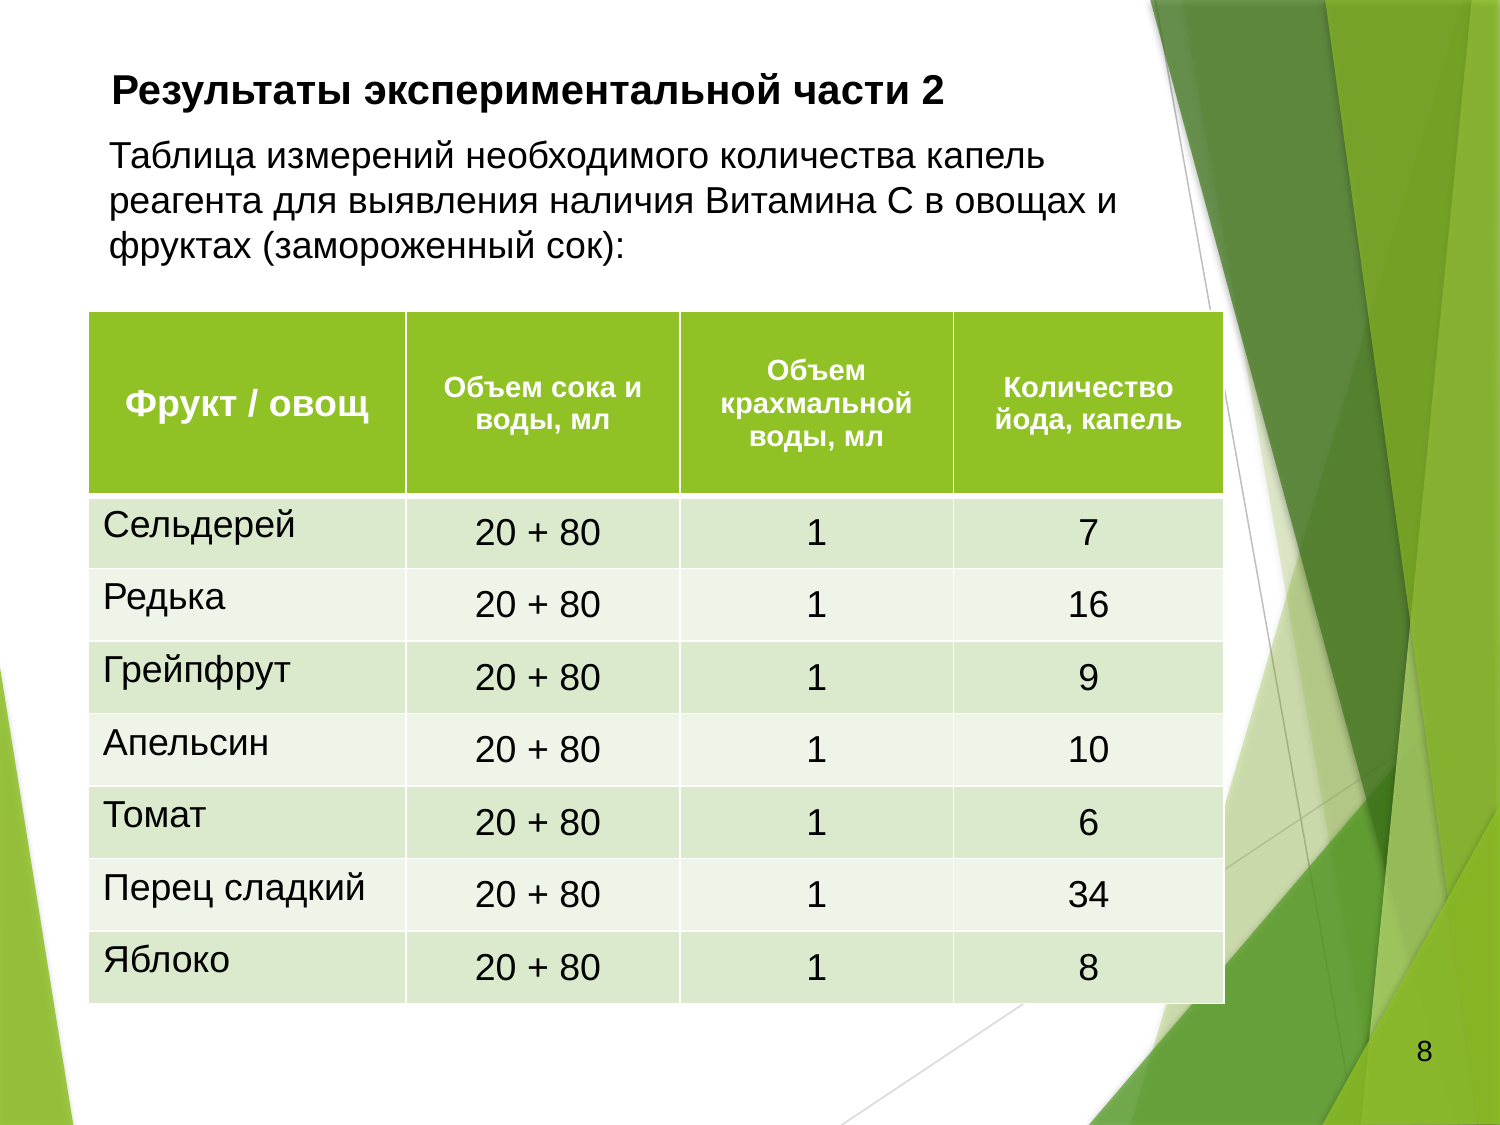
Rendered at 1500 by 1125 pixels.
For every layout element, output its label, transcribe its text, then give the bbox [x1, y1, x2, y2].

table_cell 20 + 80 [407, 499, 679, 568]
table_header Объем крахмальной воды, мл [681, 312, 953, 493]
table_header Фрукт / овощ [89, 312, 405, 493]
table_cell 10 [954, 714, 1223, 785]
table_cell 16 [954, 569, 1223, 640]
table_cell 1 [681, 859, 953, 930]
table_cell Грейпфрут [89, 642, 405, 713]
table_cell Редька [89, 569, 405, 640]
table_cell Перец сладкий [89, 859, 405, 930]
table_cell 20 + 80 [407, 787, 679, 858]
list Таблица измерений необходимого количества капель реагента для выявления наличия Витамина С в овощах и фруктах (замороженный сок): [93, 123, 1392, 285]
table_cell 7 [954, 499, 1223, 568]
table_cell 20 + 80 [407, 932, 679, 1003]
table_cell 34 [954, 859, 1223, 930]
table_header Объем сока и воды, мл [407, 312, 679, 493]
table_header Количество йода, капель [954, 312, 1223, 493]
table_cell Апельсин [89, 714, 405, 785]
table_cell 20 + 80 [407, 569, 679, 640]
table_cell 1 [681, 714, 953, 785]
table_cell 9 [954, 642, 1223, 713]
table_cell 20 + 80 [407, 714, 679, 785]
table_cell 1 [681, 787, 953, 858]
table_cell Яблоко [89, 932, 405, 1003]
table_cell 8 [954, 932, 1223, 1003]
table_cell Сельдерей [89, 499, 405, 568]
table_cell Томат [89, 787, 405, 858]
text_box 8 [1363, 1019, 1448, 1080]
table_cell 6 [954, 787, 1223, 858]
table_cell 20 + 80 [407, 642, 679, 713]
table_cell 1 [681, 642, 953, 713]
table_cell 1 [681, 499, 953, 568]
table_cell 1 [681, 569, 953, 640]
table_cell 20 + 80 [407, 859, 679, 930]
text_box Результаты экспериментальной части 2 [96, 55, 961, 120]
table_cell 1 [681, 932, 953, 1003]
